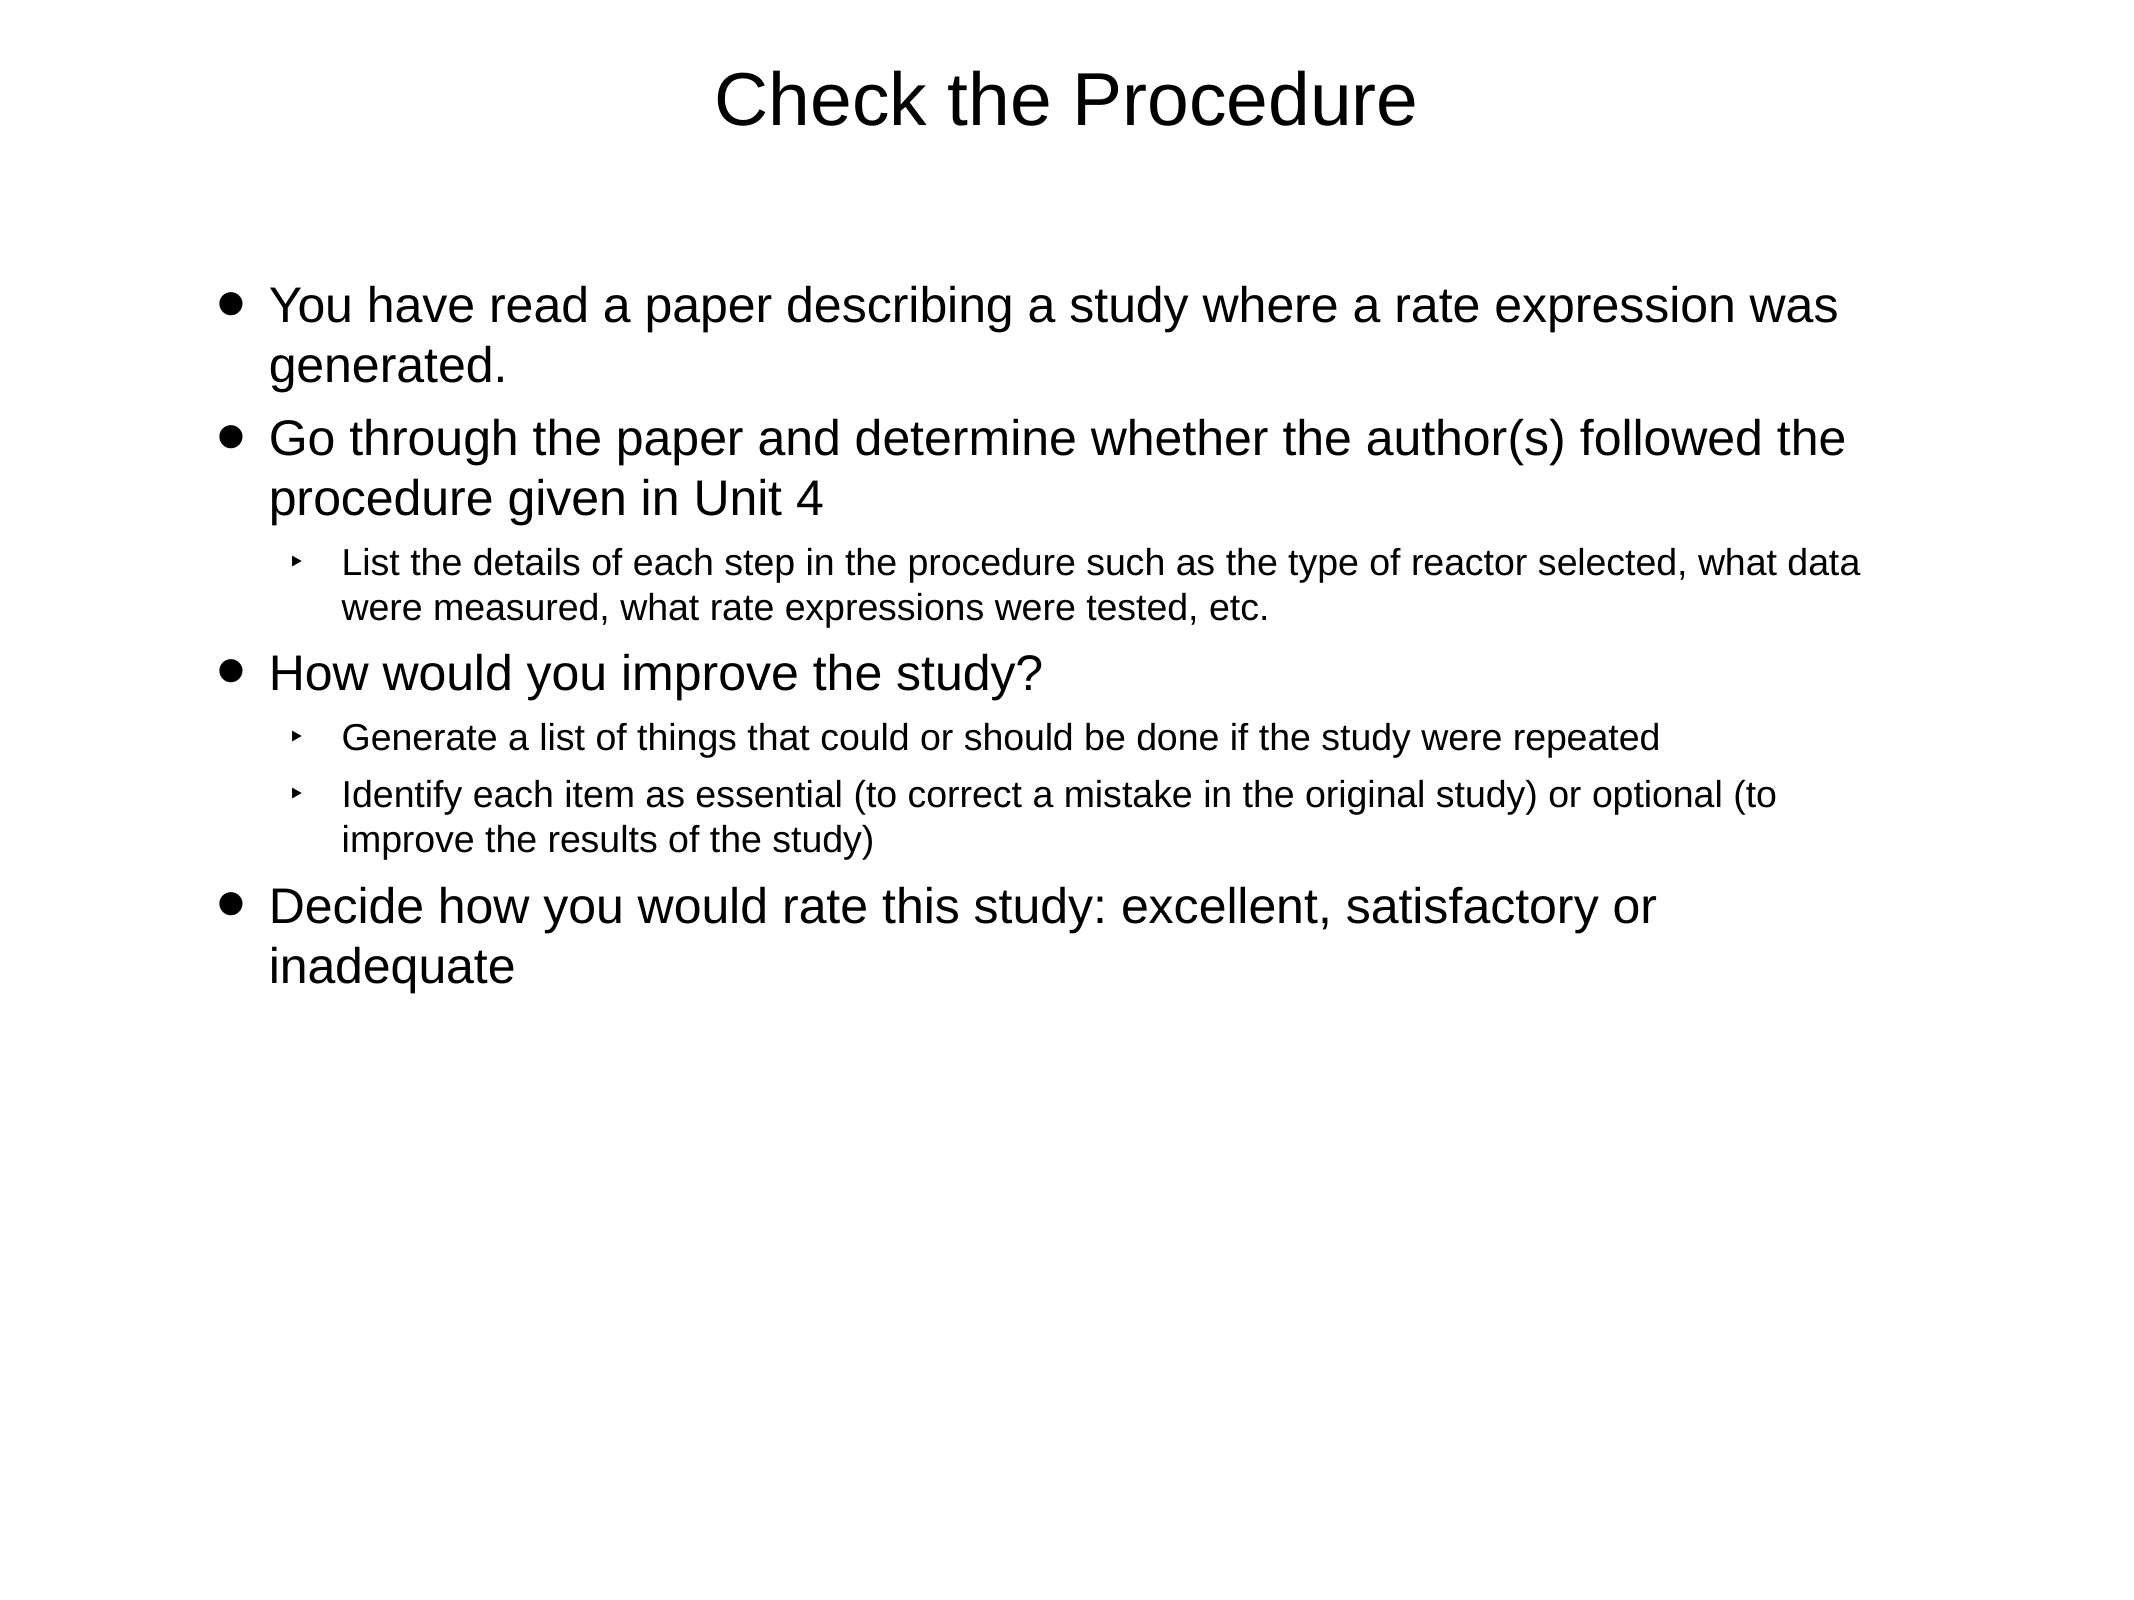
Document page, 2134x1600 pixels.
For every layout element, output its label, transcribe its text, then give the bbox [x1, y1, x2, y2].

list You have read a paper describing a study where a rate expression was generated. Go through the paper and determine whether the author(s) followed the procedure given in Unit 4 List the details of each step in the procedure such as the type of reactor selected, what data were measured, what rate expressions were tested, etc. How would you improve the study? Generate a list of things that could or should be done if the study were repeated Identify each item as essential (to correct a mistake in the original study) or optional (to improve the results of the study) Decide how you would rate this study: excellent, satisfactory or inadequate [208, 264, 1925, 1463]
title Check the Procedure [208, 41, 1925, 250]
